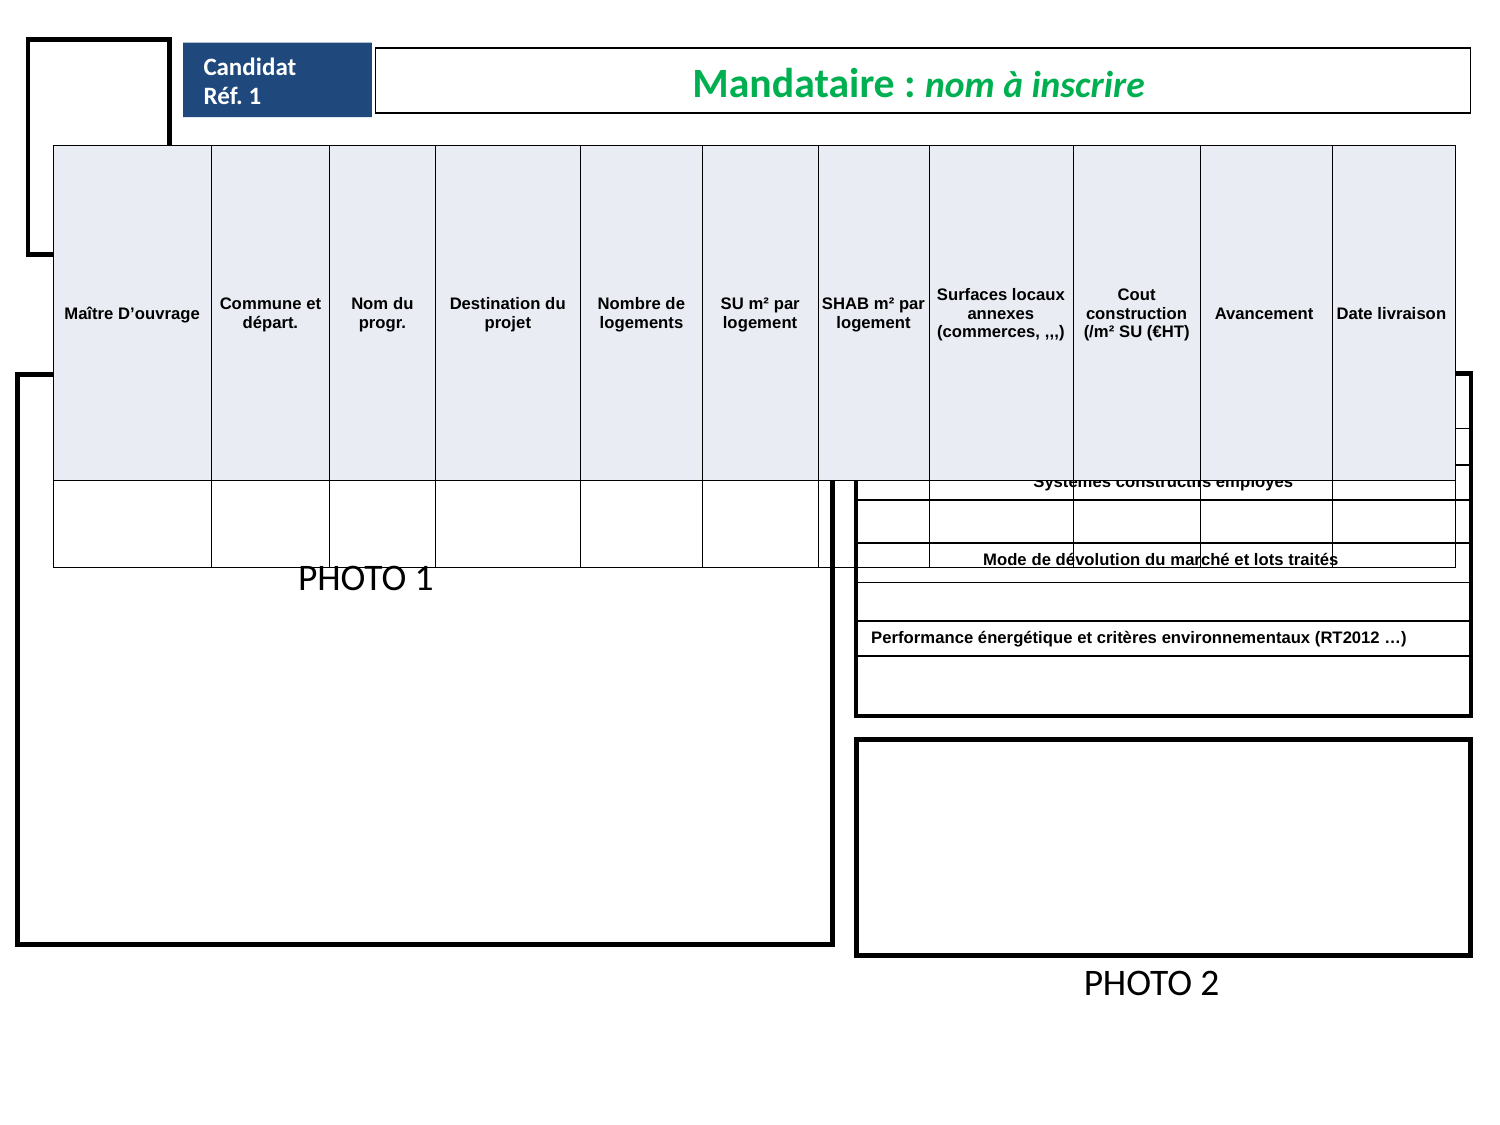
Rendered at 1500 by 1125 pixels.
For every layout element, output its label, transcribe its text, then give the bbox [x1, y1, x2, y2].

table_cell Performance énergétique et critères environnementaux (RT2012 …) [858, 622, 1469, 655]
table_cell [858, 583, 1469, 620]
text_box PHOTO 2 [1068, 956, 1294, 1010]
table_cell [930, 481, 1073, 567]
text_box [27, 39, 170, 255]
table_cell [54, 481, 211, 567]
table_header Avancement [1201, 146, 1332, 480]
table_cell [703, 481, 818, 567]
table_header Date livraison [1333, 146, 1455, 480]
table_cell [819, 481, 929, 567]
table_header Maître D’ouvrage [54, 146, 211, 480]
table_cell [1333, 481, 1455, 567]
table_header Nombre de logements [581, 146, 702, 480]
table_header Surfaces locaux annexes (commerces, ,,,) [930, 146, 1073, 480]
table_cell [1201, 481, 1332, 567]
text_box [17, 374, 833, 945]
table_header Destination du projet [436, 146, 580, 480]
text_box Mandataire : nom à inscrire [375, 48, 1471, 113]
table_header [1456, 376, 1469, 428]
table_header SU m² par logement [703, 146, 818, 480]
table_header SHAB m² par logement [819, 146, 929, 480]
table_cell [1074, 481, 1200, 567]
table_cell [330, 481, 435, 567]
table_cell [1456, 429, 1469, 464]
text_box [183, 0, 833, 61]
text_box Candidat Réf. 1 [183, 42, 372, 118]
text_box [856, 739, 1471, 956]
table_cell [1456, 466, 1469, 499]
table_header Nom du progr. [330, 146, 435, 480]
table_cell [858, 657, 1469, 714]
table_cell [436, 481, 580, 567]
table_cell [581, 481, 702, 567]
table_cell Mode de dévolution du marché et lots traités [858, 544, 1469, 582]
table_cell [212, 481, 329, 567]
table_cell [1456, 501, 1469, 542]
table_header Cout construction (/m² SU (€HT) [1074, 146, 1200, 480]
table_header Commune et départ. [212, 146, 329, 480]
